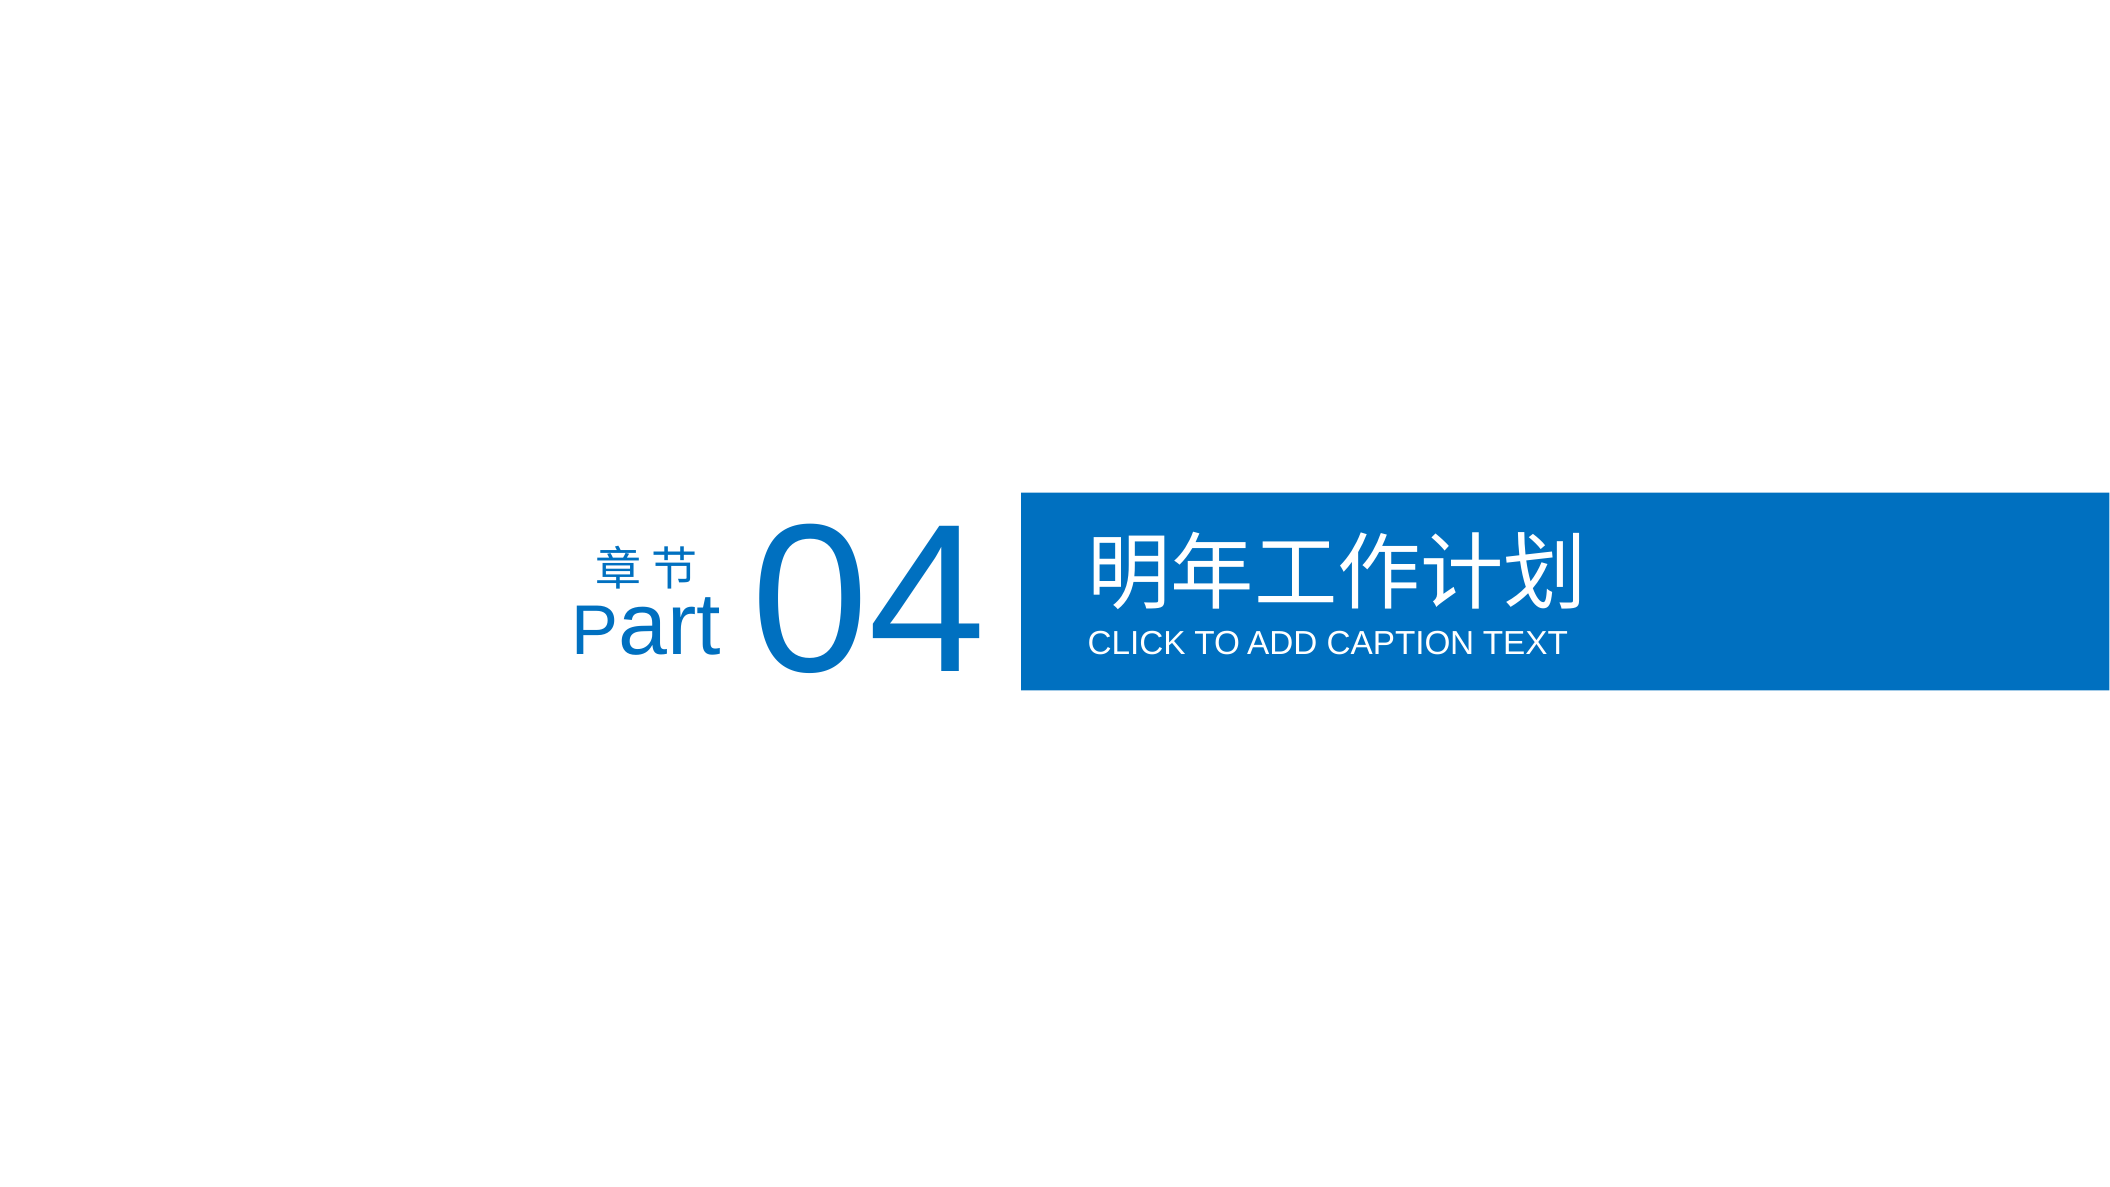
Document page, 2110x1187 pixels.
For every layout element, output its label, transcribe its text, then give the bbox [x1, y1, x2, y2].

text_box [1021, 492, 2110, 691]
text_box Part [571, 566, 722, 673]
text_box CLICK TO ADD CAPTION TEXT [1087, 625, 1787, 662]
text_box 章 节 [595, 539, 698, 595]
text_box 明年工作计划 [1087, 530, 1787, 621]
text_box 04 [751, 460, 986, 714]
